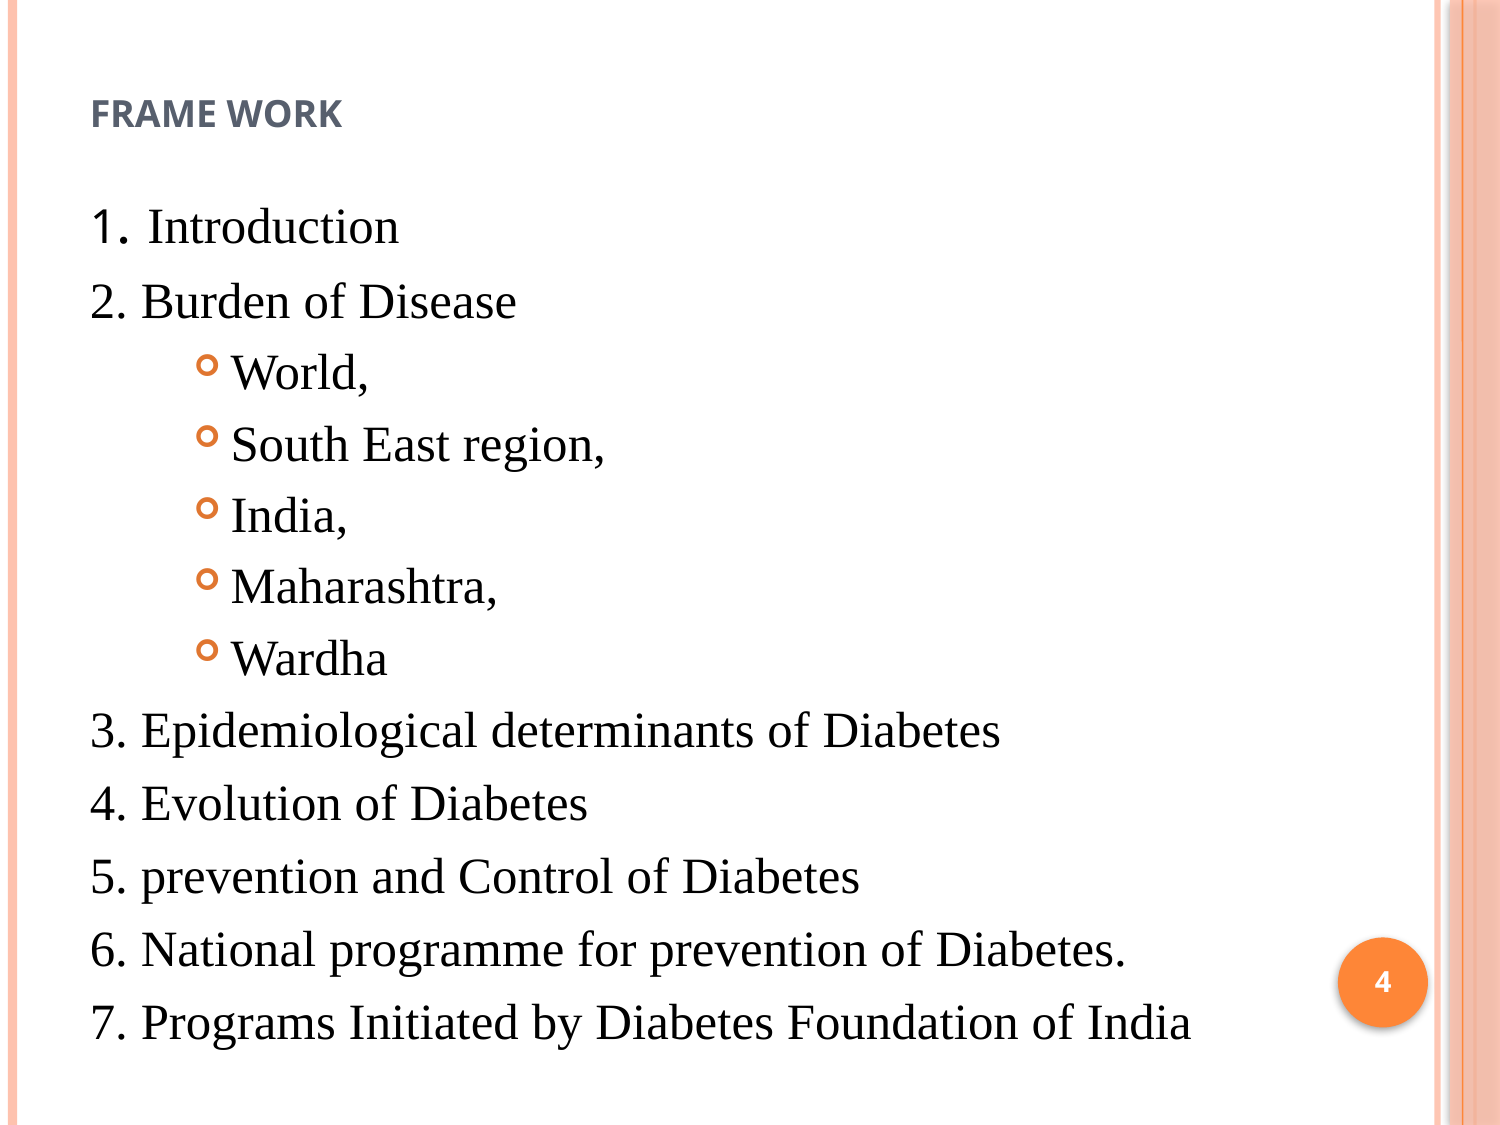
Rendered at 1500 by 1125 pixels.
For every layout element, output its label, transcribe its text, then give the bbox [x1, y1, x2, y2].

list 1. Introduction 2. Burden of Disease World, South East region, India, Maharashtra, Wardha 3. Epidemiological determinants of Diabetes 4. Evolution of Diabetes 5. prevention and Control of Diabetes 6. National programme for prevention of Diabetes. 7. Programs Initiated by Diabetes Foundation of India [75, 175, 1300, 1062]
slide_number 4 [1333, 940, 1434, 1027]
title Frame work [75, 45, 1300, 175]
